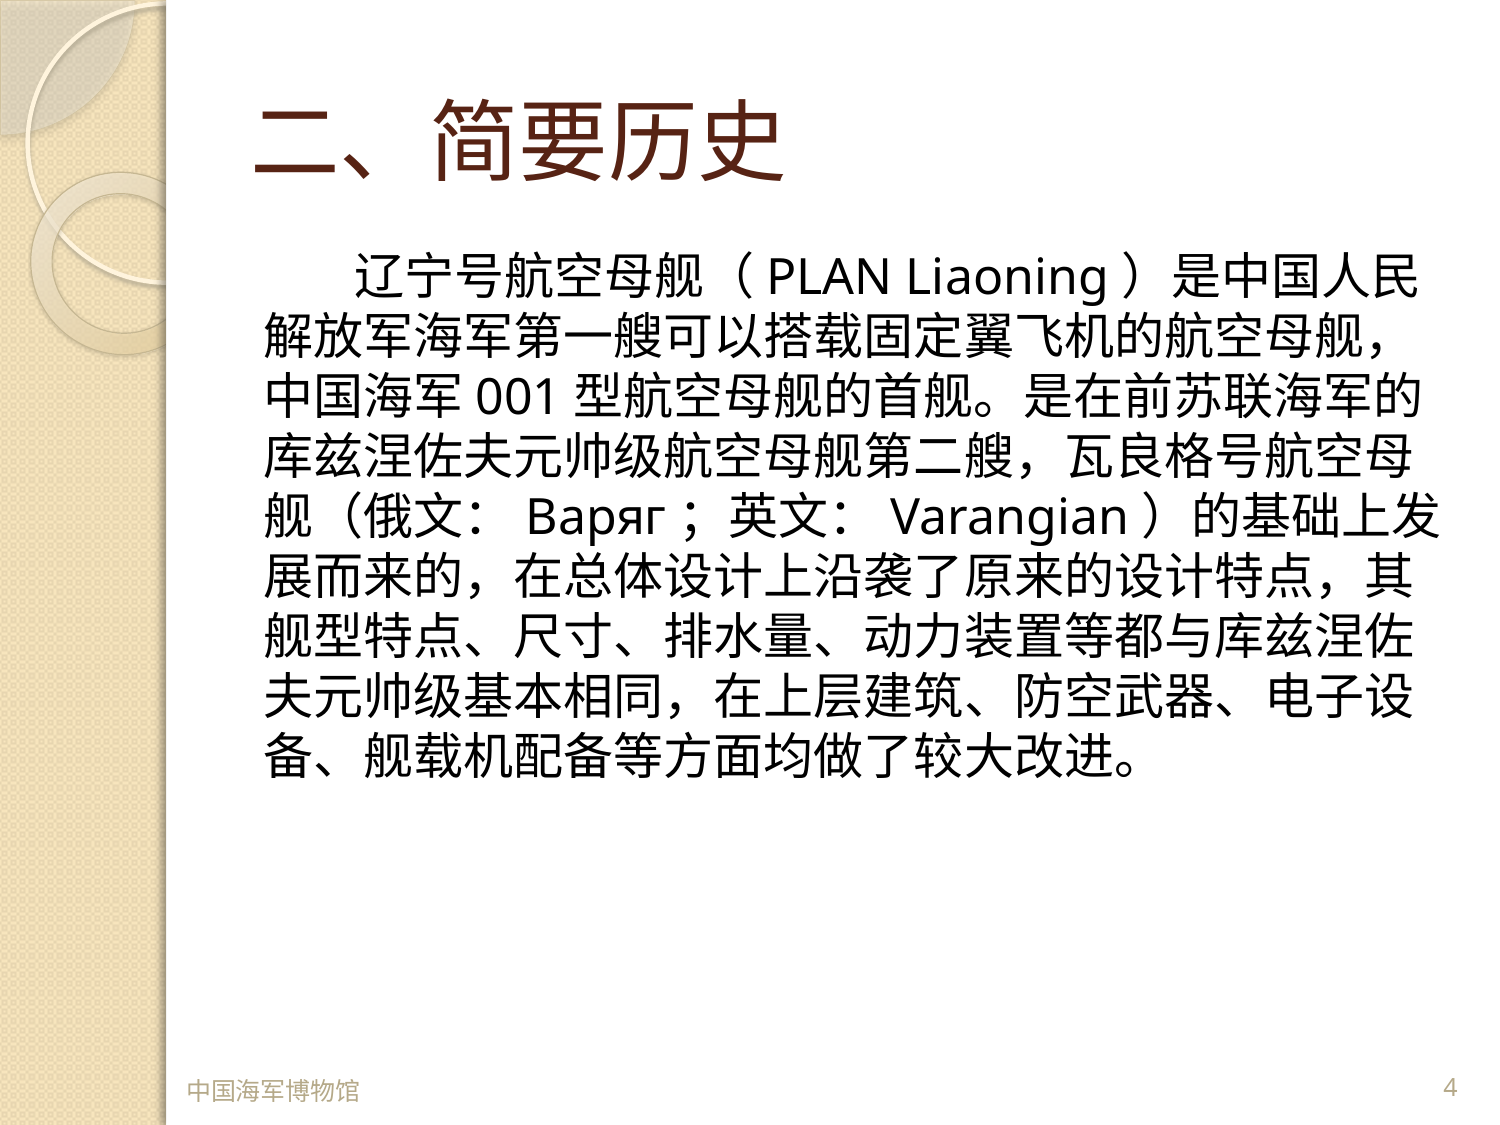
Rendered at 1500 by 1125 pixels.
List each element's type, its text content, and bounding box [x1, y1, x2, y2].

footer 中国海军博物馆 [171, 1034, 621, 1113]
list 辽宁号航空母舰（PLAN Liaoning）是中国人民解放军海军第一艘可以搭载固定翼飞机的航空母舰，中国海军001型航空母舰的首舰。是在前苏联海军的库兹涅佐夫元帅级航空母舰第二艘，瓦良格号航空母舰（俄文：Варяг；英文：Varangian）的基础上发展而来的，在总体设计上沿袭了原来的设计特点，其舰型特点、尺寸、排水量、动力装置等都与库兹涅佐夫元帅级基本相同，在上层建筑、防空武器、电子设备、舰载机配备等方面均做了较大改进。 [235, 237, 1466, 1025]
title 二、简要历史 [235, 45, 1466, 233]
slide_number 4 [1413, 1034, 1488, 1113]
